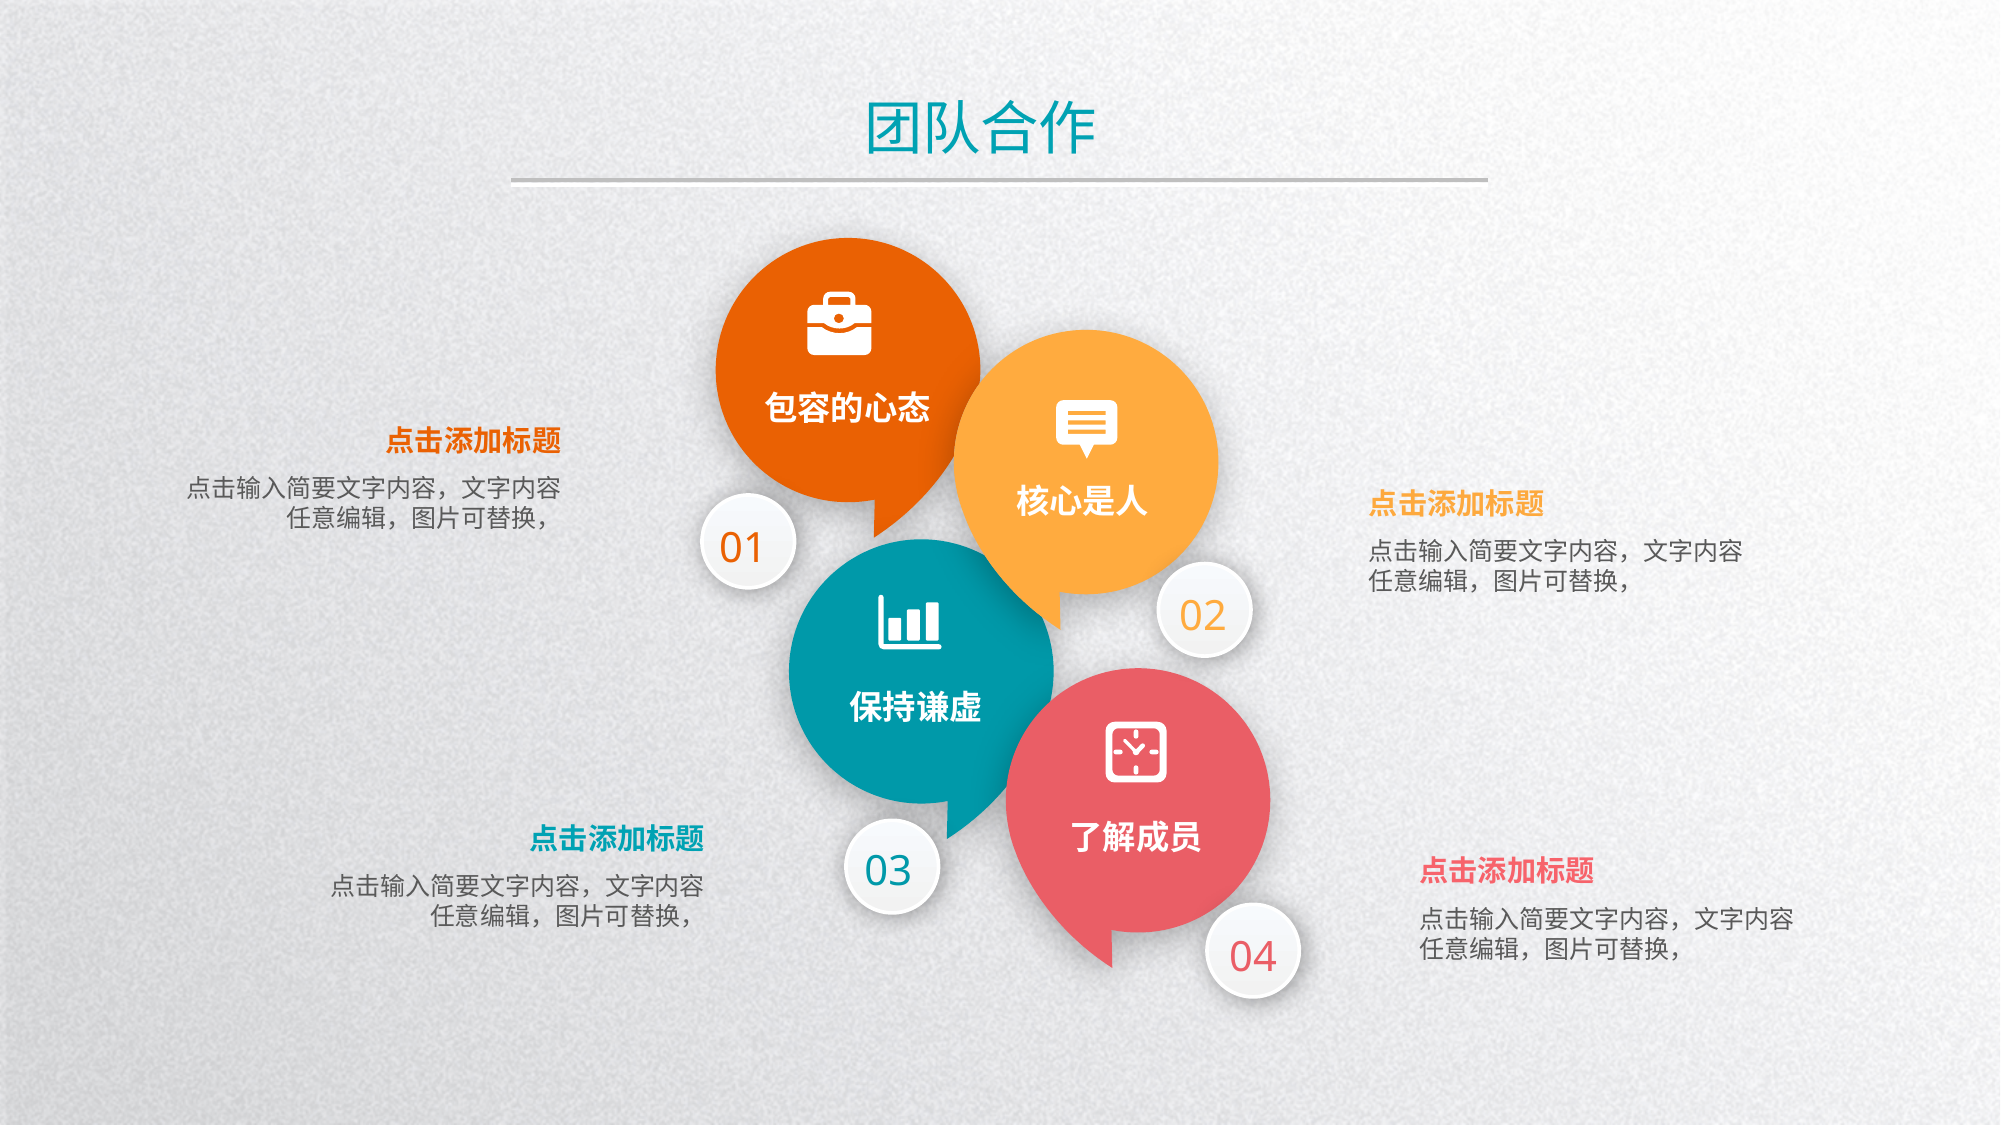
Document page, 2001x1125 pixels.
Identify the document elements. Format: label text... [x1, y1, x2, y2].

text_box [1354, 477, 1763, 605]
text_box [788, 539, 1054, 833]
text_box [1005, 668, 1271, 968]
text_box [1053, 721, 1219, 865]
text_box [168, 415, 577, 542]
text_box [1136, 563, 1271, 657]
text_box 团队合作 [849, 84, 1113, 169]
text_box [715, 237, 980, 534]
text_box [511, 179, 1489, 186]
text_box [748, 291, 947, 436]
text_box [311, 812, 720, 939]
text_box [1000, 400, 1166, 529]
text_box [1186, 904, 1321, 997]
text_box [821, 820, 956, 913]
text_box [1404, 845, 1813, 972]
text_box [953, 329, 1219, 630]
picture [0, 0, 2001, 1125]
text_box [834, 594, 1000, 735]
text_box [675, 495, 811, 588]
